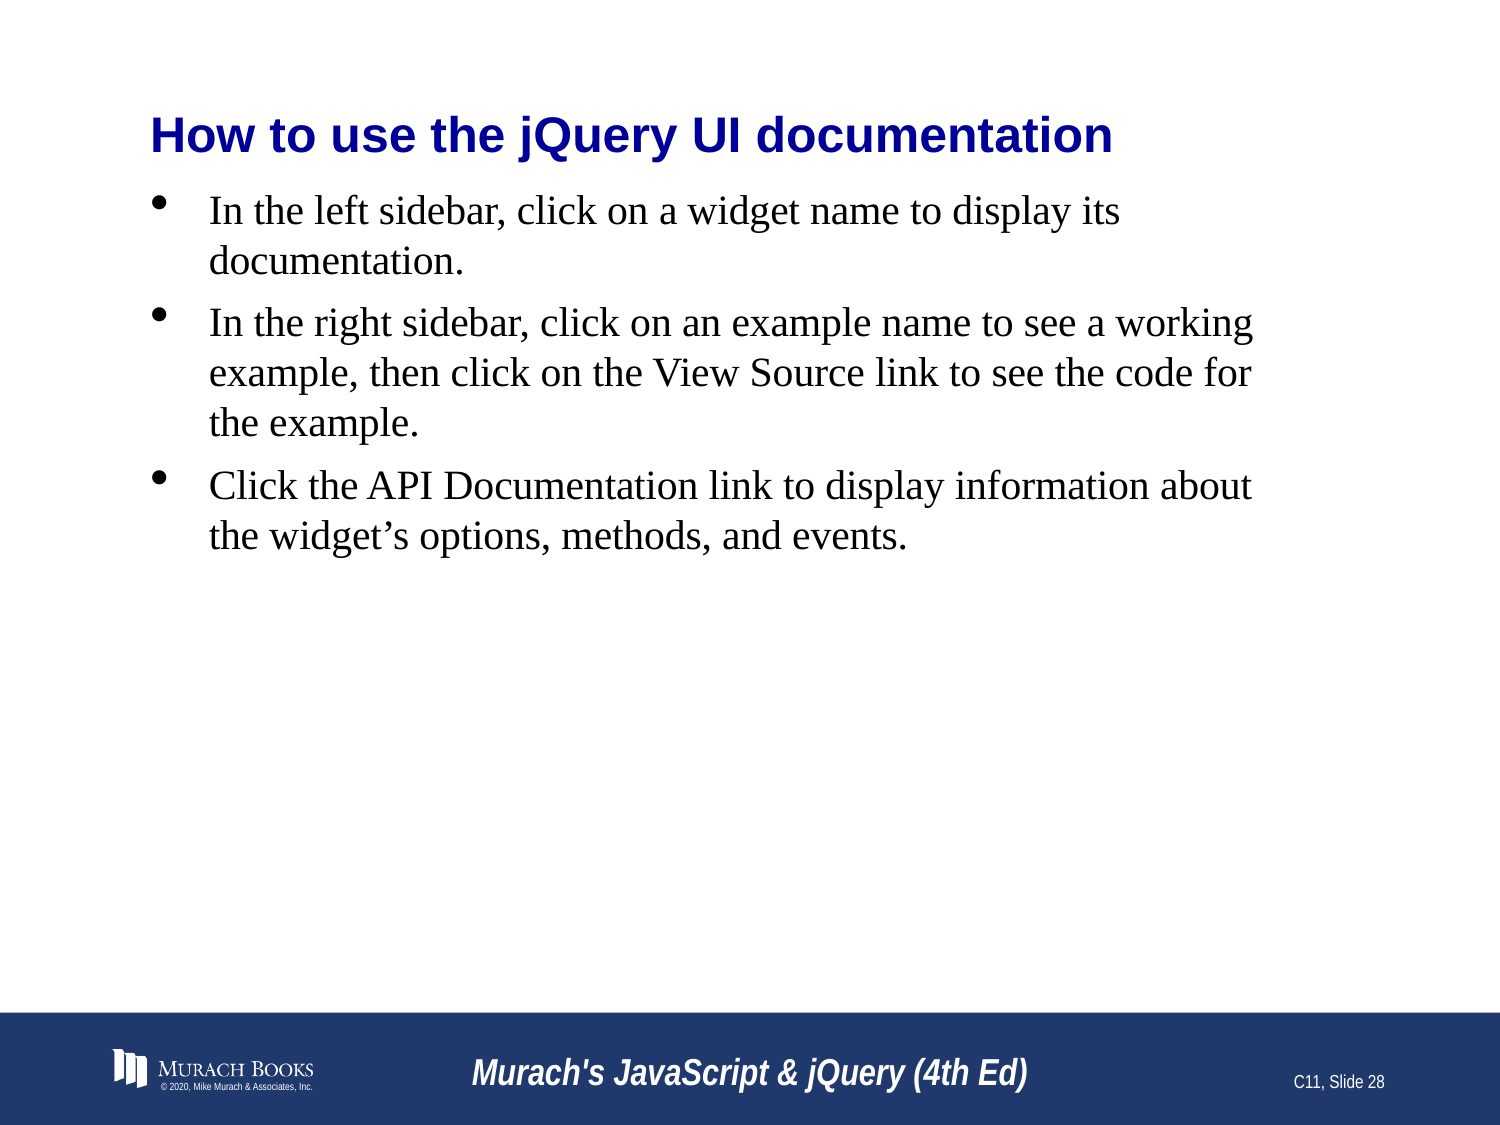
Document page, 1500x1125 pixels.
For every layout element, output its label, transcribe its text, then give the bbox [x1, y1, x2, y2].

list In the left sidebar, click on a widget name to display its documentation. In the right sidebar, click on an example name to see a working example, then click on the View Source link to see the code for the example. Click the API Documentation link to display information about the widget’s options, methods, and events. [137, 174, 1350, 975]
slide_number C11, Slide 28 [1087, 1025, 1400, 1100]
title How to use the jQuery UI documentation [150, 102, 1350, 164]
slide_number Murach's JavaScript & jQuery (4th Ed) [463, 1025, 1050, 1100]
footer © 2020, Mike Murach & Associates, Inc. [12, 1025, 463, 1100]
